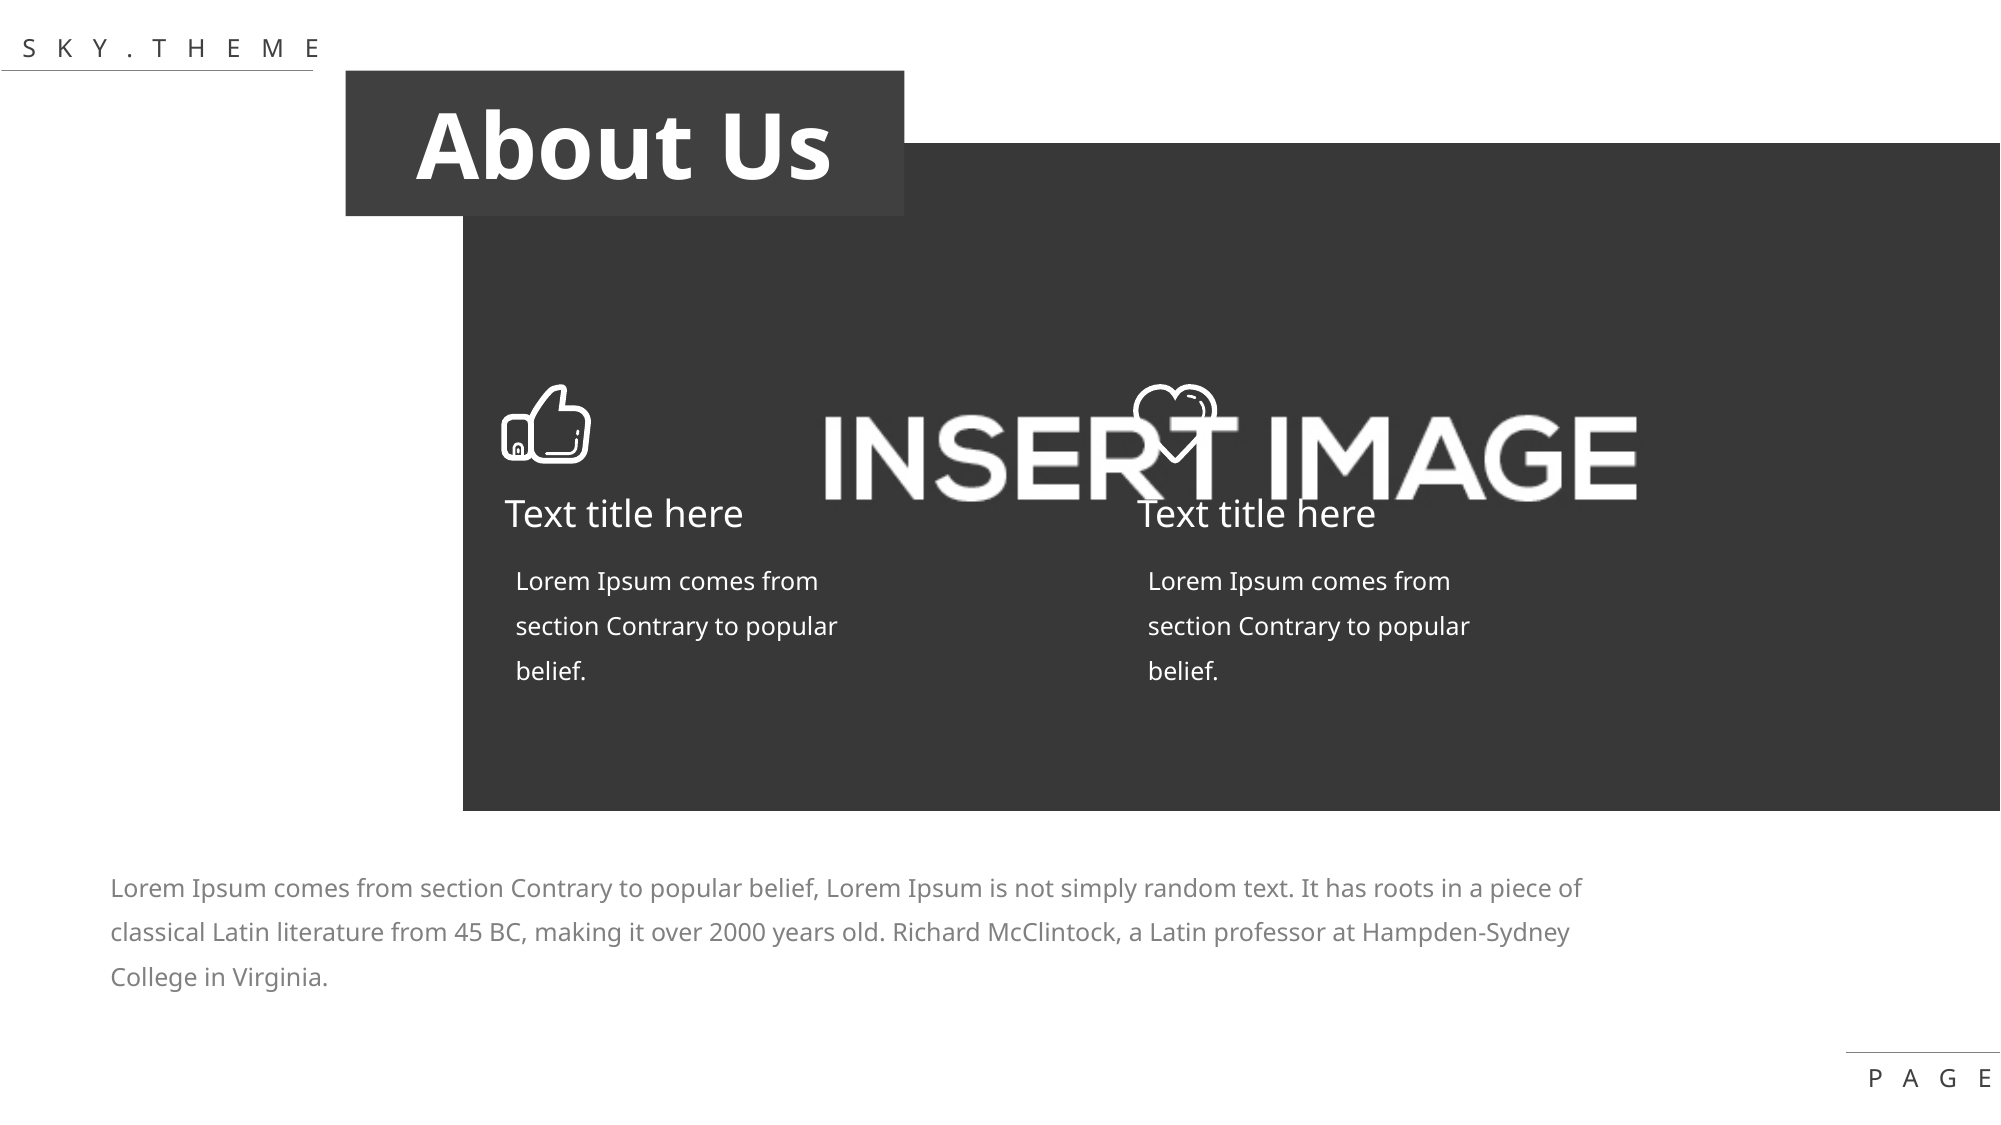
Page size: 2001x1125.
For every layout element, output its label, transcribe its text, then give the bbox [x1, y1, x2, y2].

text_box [501, 384, 591, 464]
text_box [345, 70, 905, 217]
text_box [1133, 384, 1218, 464]
text_box Lorem Ipsum comes from section Contrary to popular belief, Lorem Ipsum is not simply random text. It has roots in a piece of classical Latin literature from 45 BC, making it over 2000 years old. Richard McClintock, a Latin professor at Hampden-Sydney College in Virginia. [95, 849, 1655, 1000]
picture [462, 143, 2000, 811]
text_box About Us [401, 80, 848, 205]
